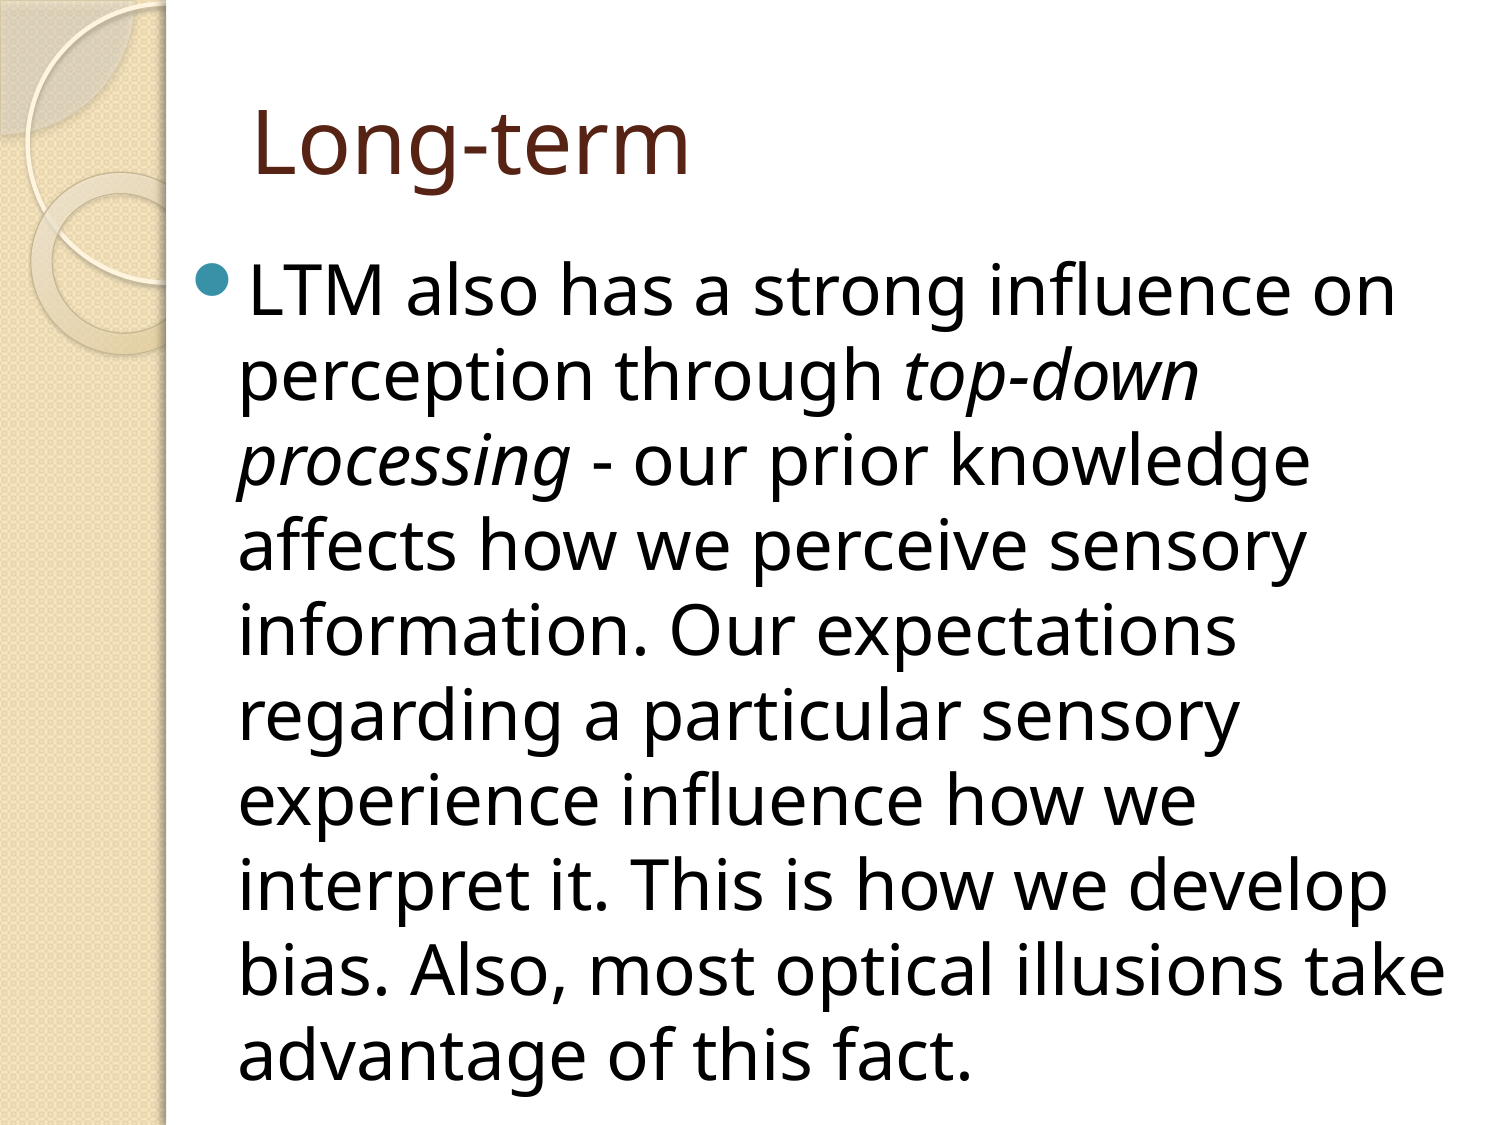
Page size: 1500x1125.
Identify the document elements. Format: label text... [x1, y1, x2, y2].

list LTM also has a strong influence on perception through top-down processing - our prior knowledge affects how we perceive sensory information. Our expectations regarding a particular sensory experience influence how we interpret it. This is how we develop bias. Also, most optical illusions take advantage of this fact. [162, 237, 1466, 1125]
title Long-term [235, 45, 1466, 233]
